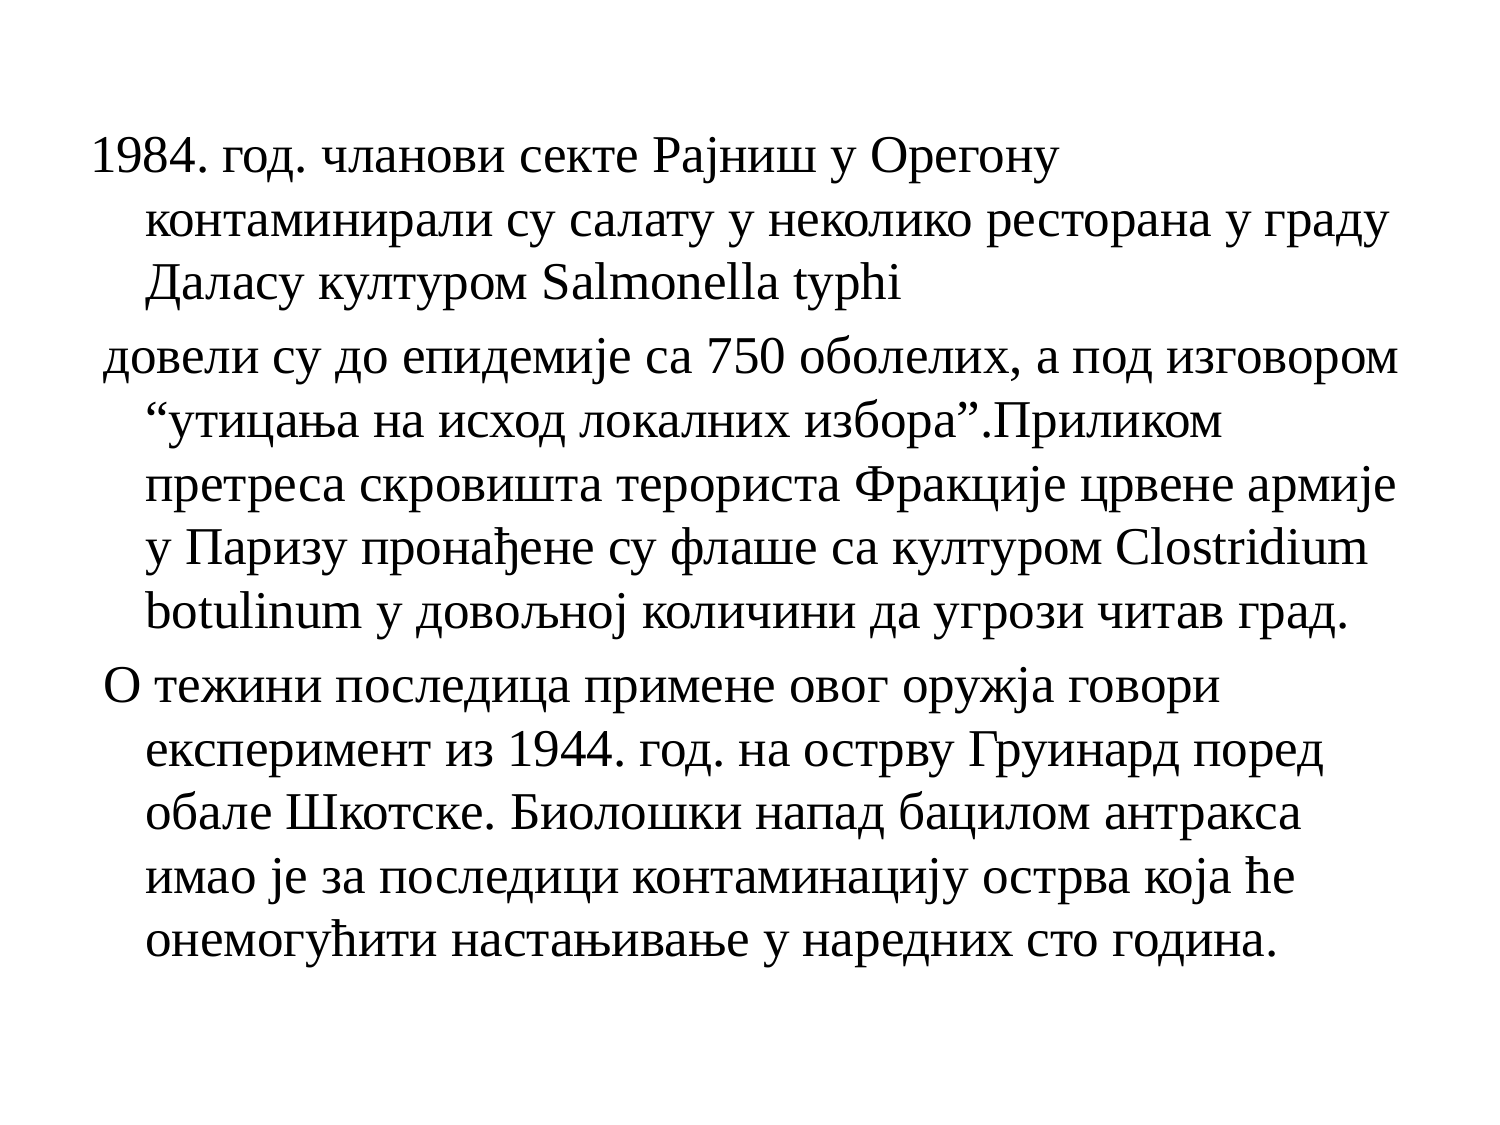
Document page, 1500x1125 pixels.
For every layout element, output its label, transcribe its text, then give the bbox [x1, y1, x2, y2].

list 1984. год. чланови секте Рајниш у Орегону контаминирали су салату у неколико ресторана у граду Даласу културом Salmonella typhi довели су до епидемије са 750 оболелих, а под изговором “утицања на исход локалних избора”.Приликом претреса скровишта терориста Фракције црвене армије у Паризу пронађене су флаше са културом Clostridium botulinum у довољној количини да угрози читав град. О тежини последица примене овог оружја говори експеримент из 1944. год. на острву Груинард поред обале Шкотске. Биолошки напад бацилом антракса имао је за последици контаминацију острва која ће онемогућити настањивање у наредних сто година. [75, 82, 1425, 1005]
